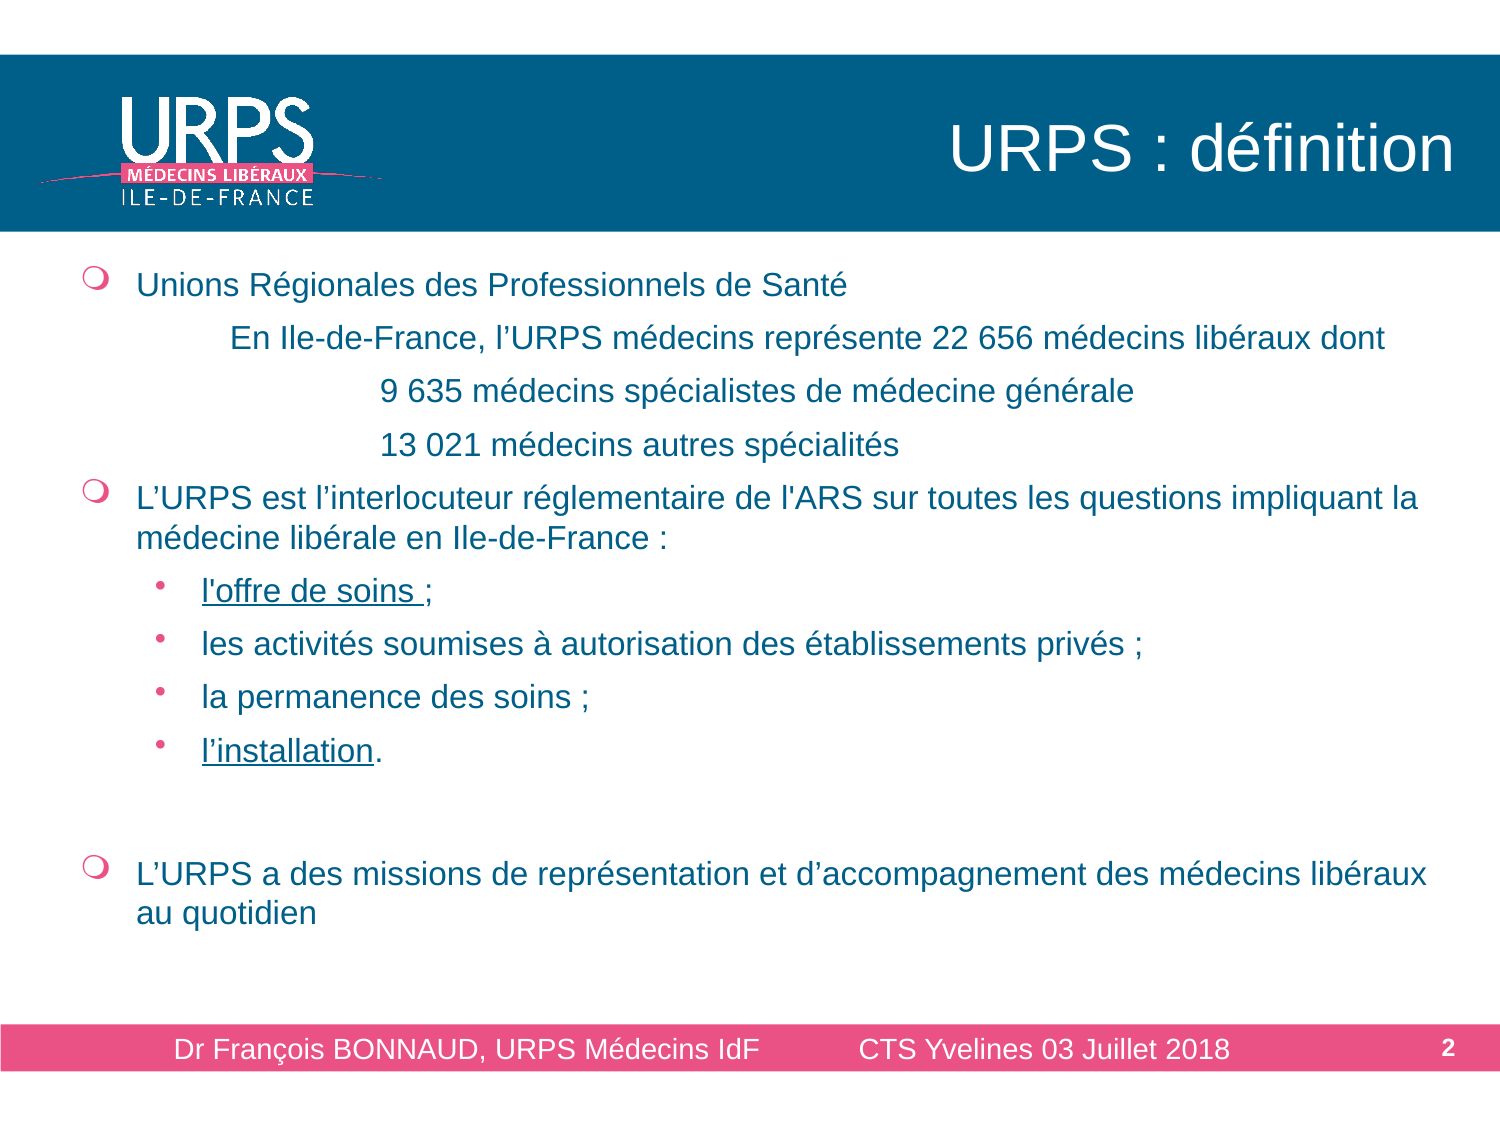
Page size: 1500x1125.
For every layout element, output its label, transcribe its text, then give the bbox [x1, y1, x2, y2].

footer Dr François BONNAUD, URPS Médecins IdF CTS Yvelines 03 Juillet 2018 [64, 1022, 1341, 1071]
slide_number 2 [1120, 1024, 1471, 1072]
picture [192, 190, 199, 205]
picture [174, 190, 179, 205]
title URPS : définition [389, 55, 1471, 234]
picture [108, 98, 313, 183]
list Unions Régionales des Professionnels de Santé En Ile-de-France, l’URPS médecins représente 22 656 médecins libéraux dont 9 635 médecins spécialistes de médecine générale 13 021 médecins autres spécialités L’URPS est l’interlocuteur réglementaire de l'ARS sur toutes les questions impliquant la médecine libérale en Ile-de-France : l'offre de soins ; les activités soumises à autorisation des établissements privés ; la permanence des soins ; l’installation. L’URPS a des missions de représentation et d’accompagnement des médecins libéraux au quotidien [64, 255, 1471, 970]
picture [146, 190, 154, 205]
picture [304, 190, 311, 205]
